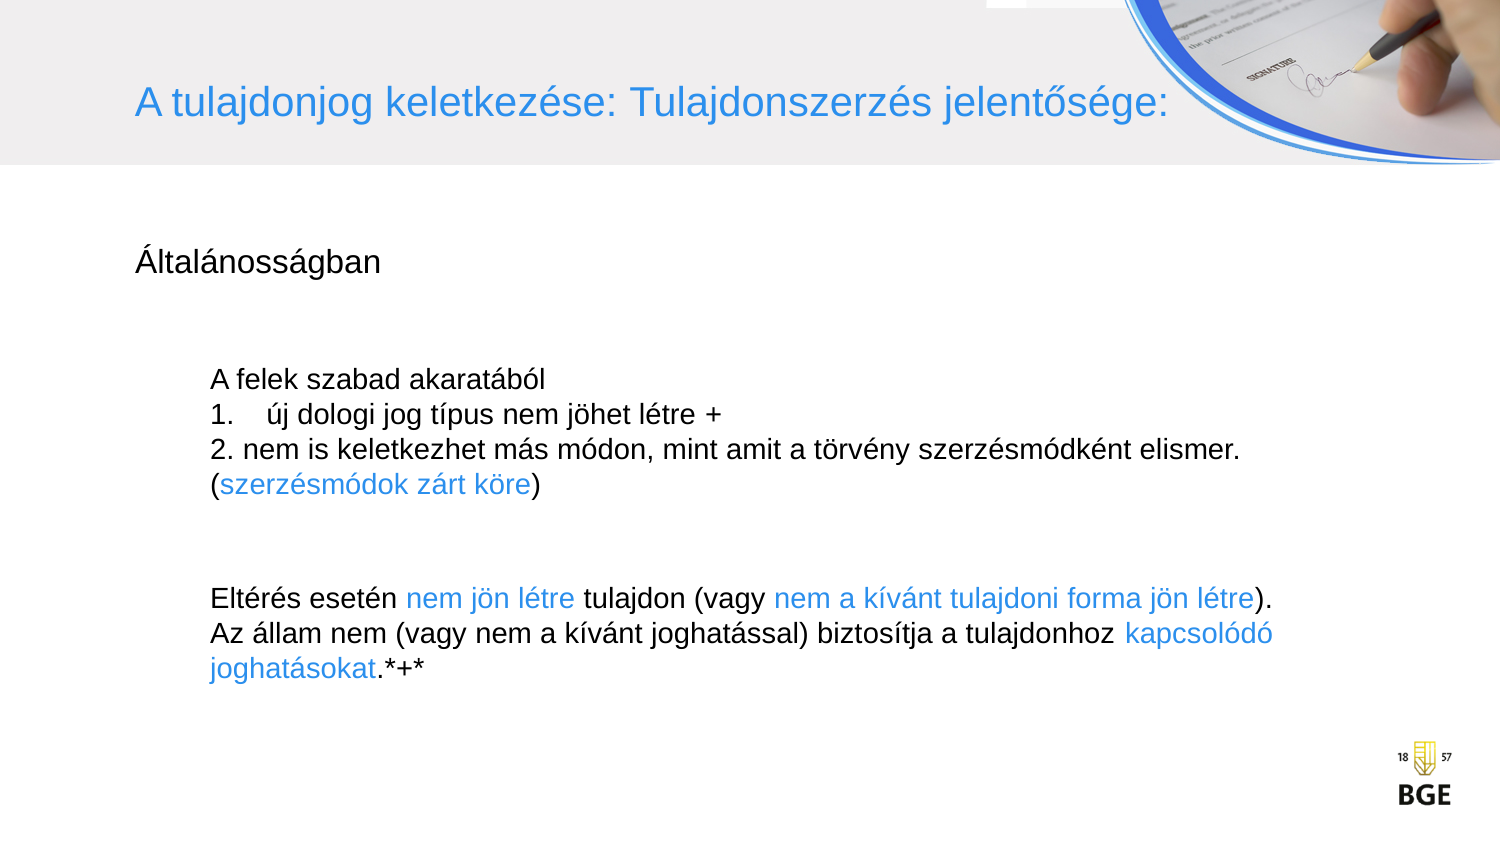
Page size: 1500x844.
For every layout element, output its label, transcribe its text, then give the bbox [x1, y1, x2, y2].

text_box A tulajdonjog keletkezése: Tulajdonszerzés jelentősége: [45, 67, 1185, 133]
picture [0, 0, 1500, 844]
text_box Általánosságban A felek szabad akaratából új dologi jog típus nem jöhet létre + 2. nem is keletkezhet más módon, mint amit a törvény szerzésmódként elismer. (szerzésmódok zárt köre) Eltérés esetén nem jön létre tulajdon (vagy nem a kívánt tulajdoni forma jön létre). Az állam nem (vagy nem a kívánt joghatással) biztosítja a tulajdonhoz kapcsolódó joghatásokat.*+* [0, 232, 1483, 693]
